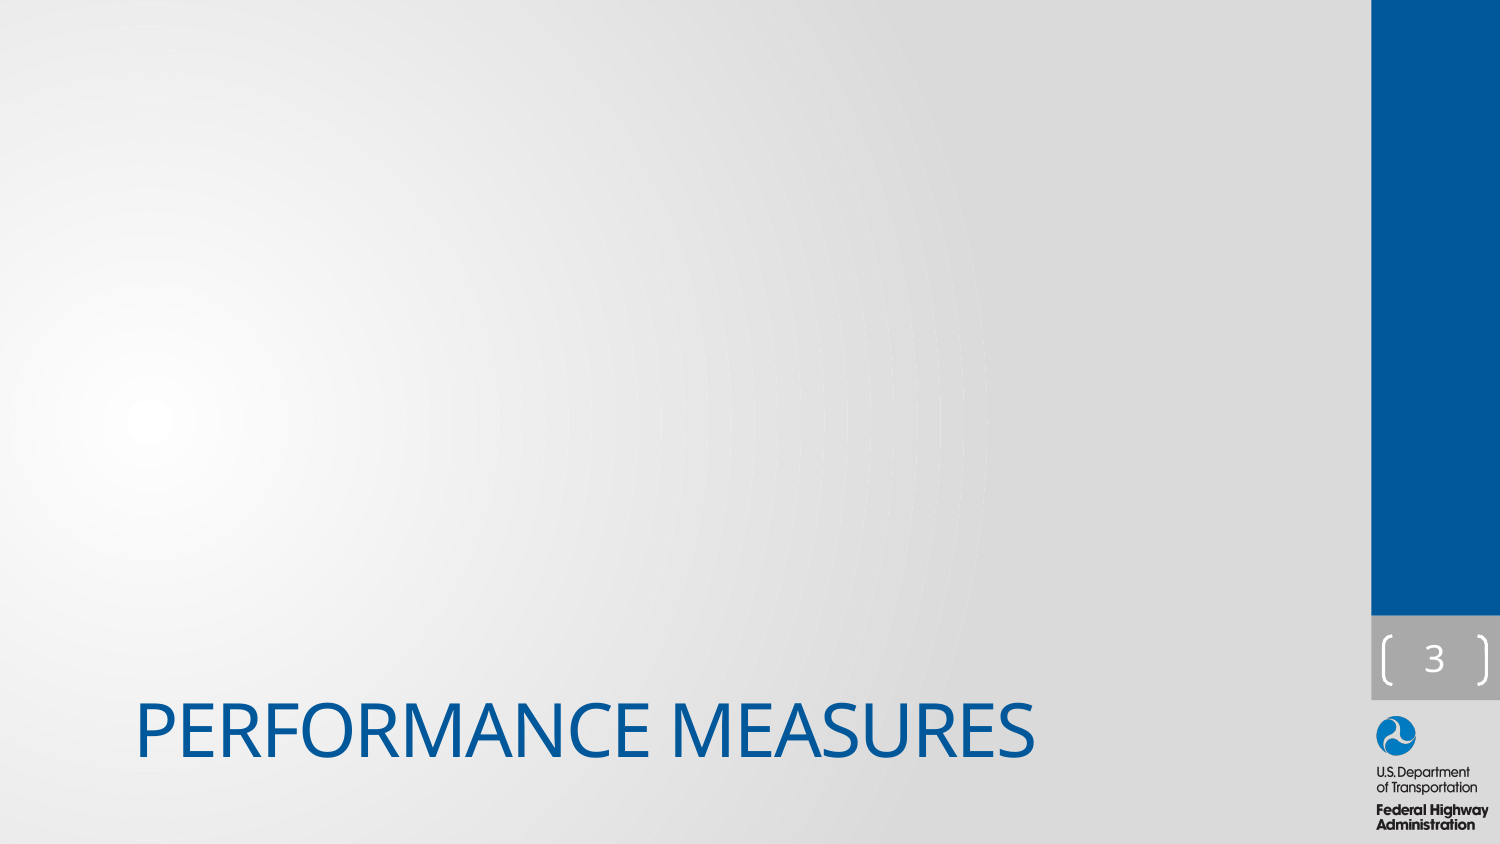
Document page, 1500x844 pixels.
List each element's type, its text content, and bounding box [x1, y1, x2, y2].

title performance measures [118, 675, 1375, 819]
slide_number 3 [1381, 634, 1488, 687]
